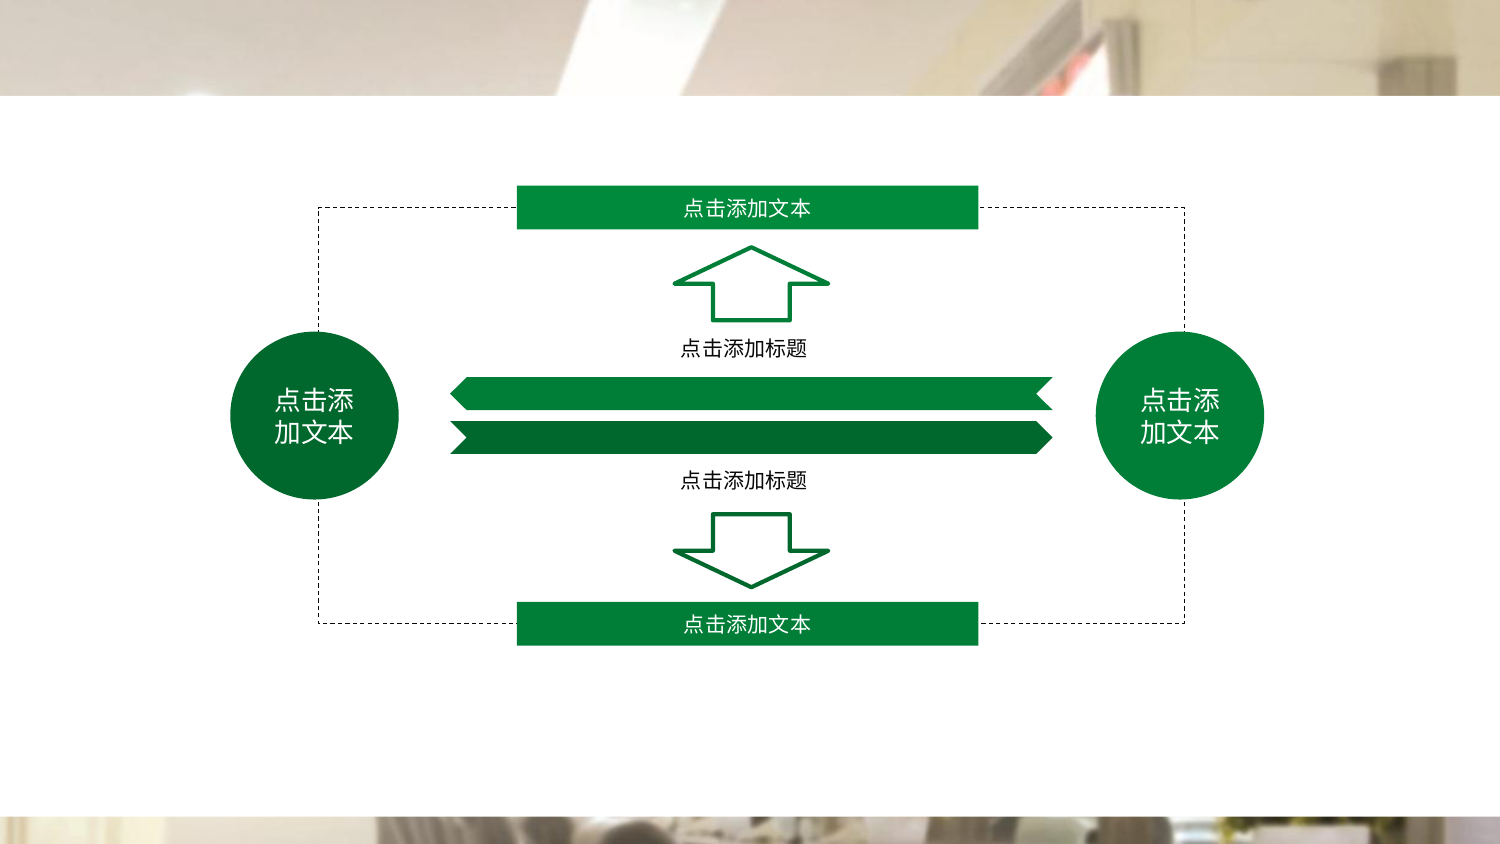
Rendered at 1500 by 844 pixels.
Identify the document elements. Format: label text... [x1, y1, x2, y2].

text_box [672, 512, 831, 590]
text_box [672, 245, 831, 323]
text_box 点击添加文本 [515, 183, 981, 231]
text_box 点击添加标题 [671, 463, 818, 498]
picture [0, 817, 1500, 844]
text_box 点击添加文本 [1093, 329, 1267, 502]
picture [0, 0, 1500, 95]
text_box [317, 205, 1186, 626]
text_box [447, 375, 1055, 413]
text_box 点击添加文本 [515, 600, 981, 648]
text_box 点击添加文本 [228, 329, 401, 502]
text_box [448, 418, 1055, 456]
text_box 点击添加标题 [671, 330, 818, 366]
